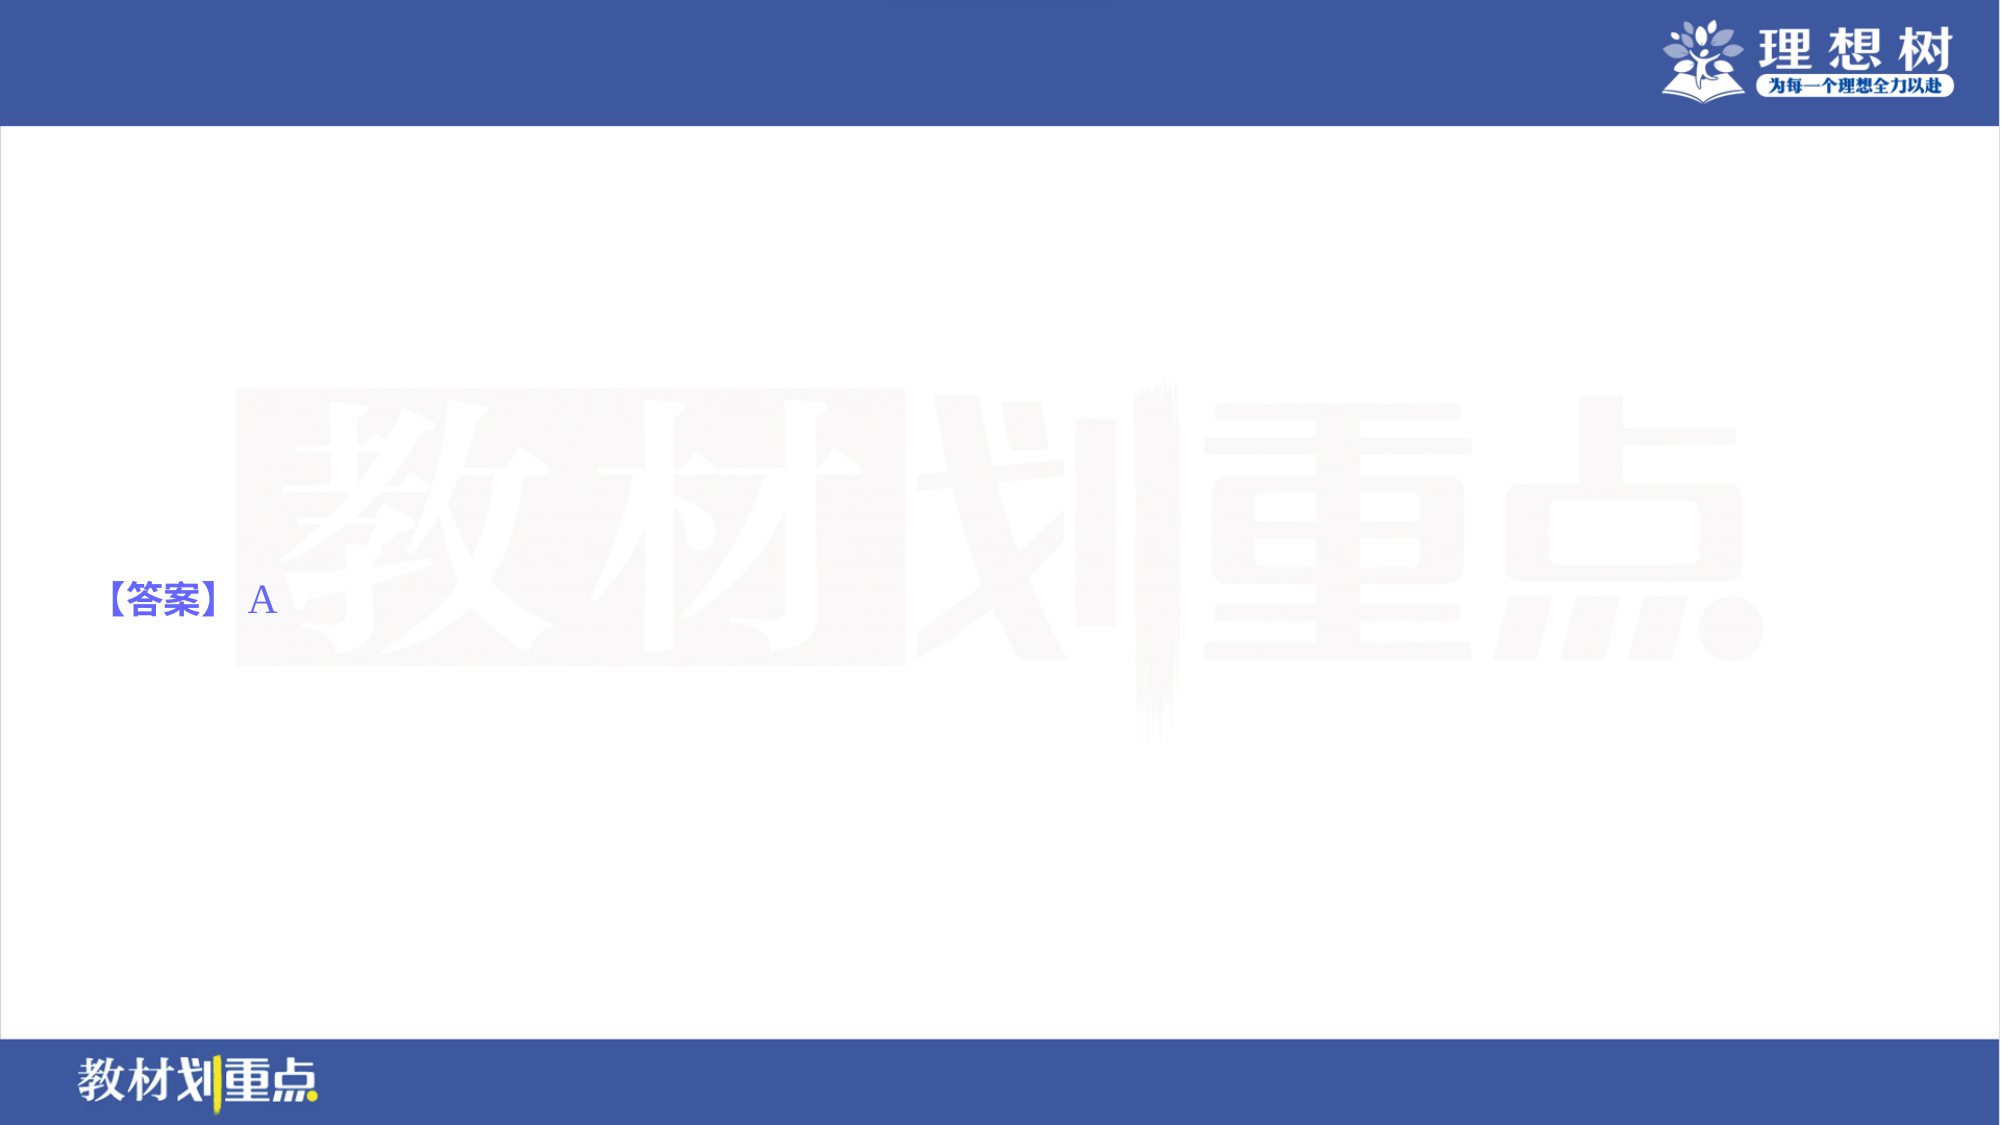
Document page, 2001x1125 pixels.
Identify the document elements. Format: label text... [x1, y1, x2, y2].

text_box 【答案】A [88, 546, 1911, 614]
picture [0, 0, 2000, 1125]
